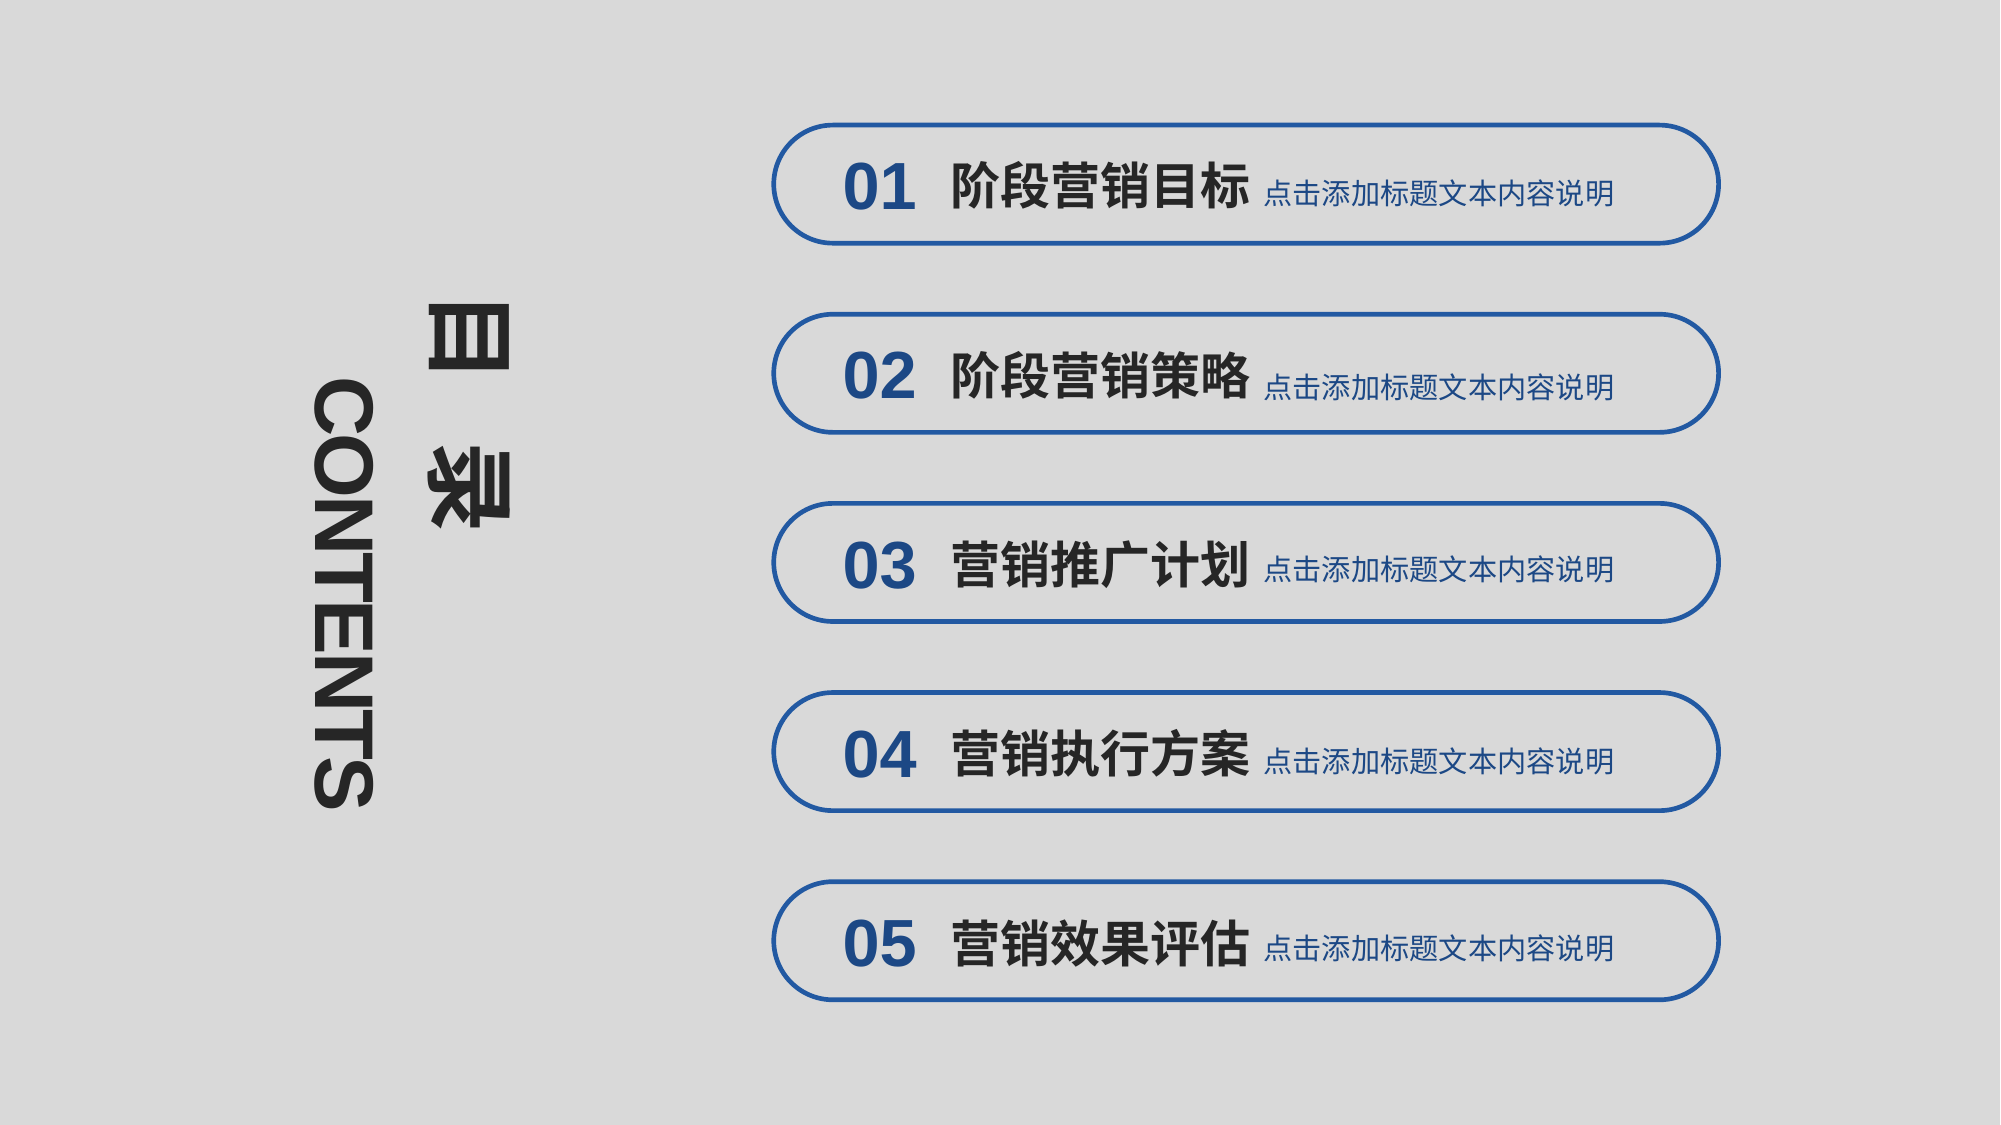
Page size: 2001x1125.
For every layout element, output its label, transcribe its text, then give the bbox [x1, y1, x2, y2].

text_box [773, 881, 1719, 1000]
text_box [773, 314, 1719, 433]
text_box 目 录 [394, 238, 536, 587]
text_box CONTENTS [274, 315, 406, 874]
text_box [773, 125, 1719, 244]
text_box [773, 503, 1719, 622]
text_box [773, 692, 1719, 811]
